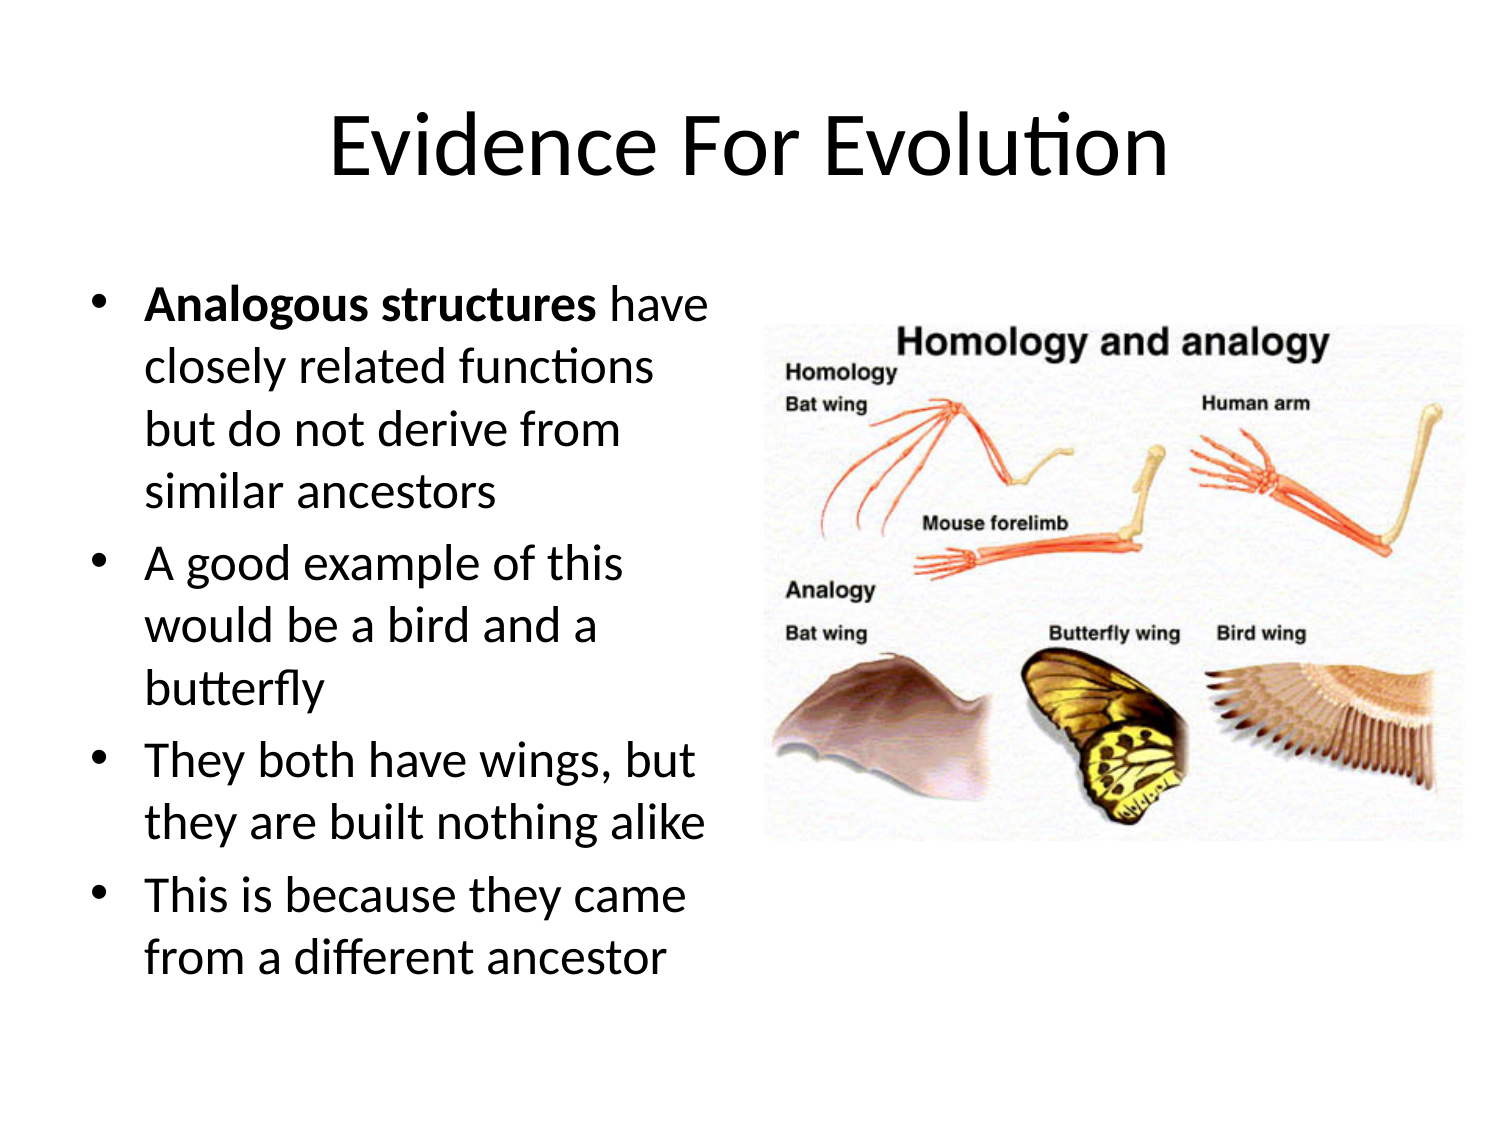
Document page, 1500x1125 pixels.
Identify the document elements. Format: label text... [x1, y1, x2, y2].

title Evidence For Evolution [75, 45, 1425, 233]
list Analogous structures have closely related functions but do not derive from similar ancestors A good example of this would be a bird and a butterfly They both have wings, but they are built nothing alike This is because they came from a different ancestor [75, 262, 738, 1005]
picture [762, 324, 1466, 841]
